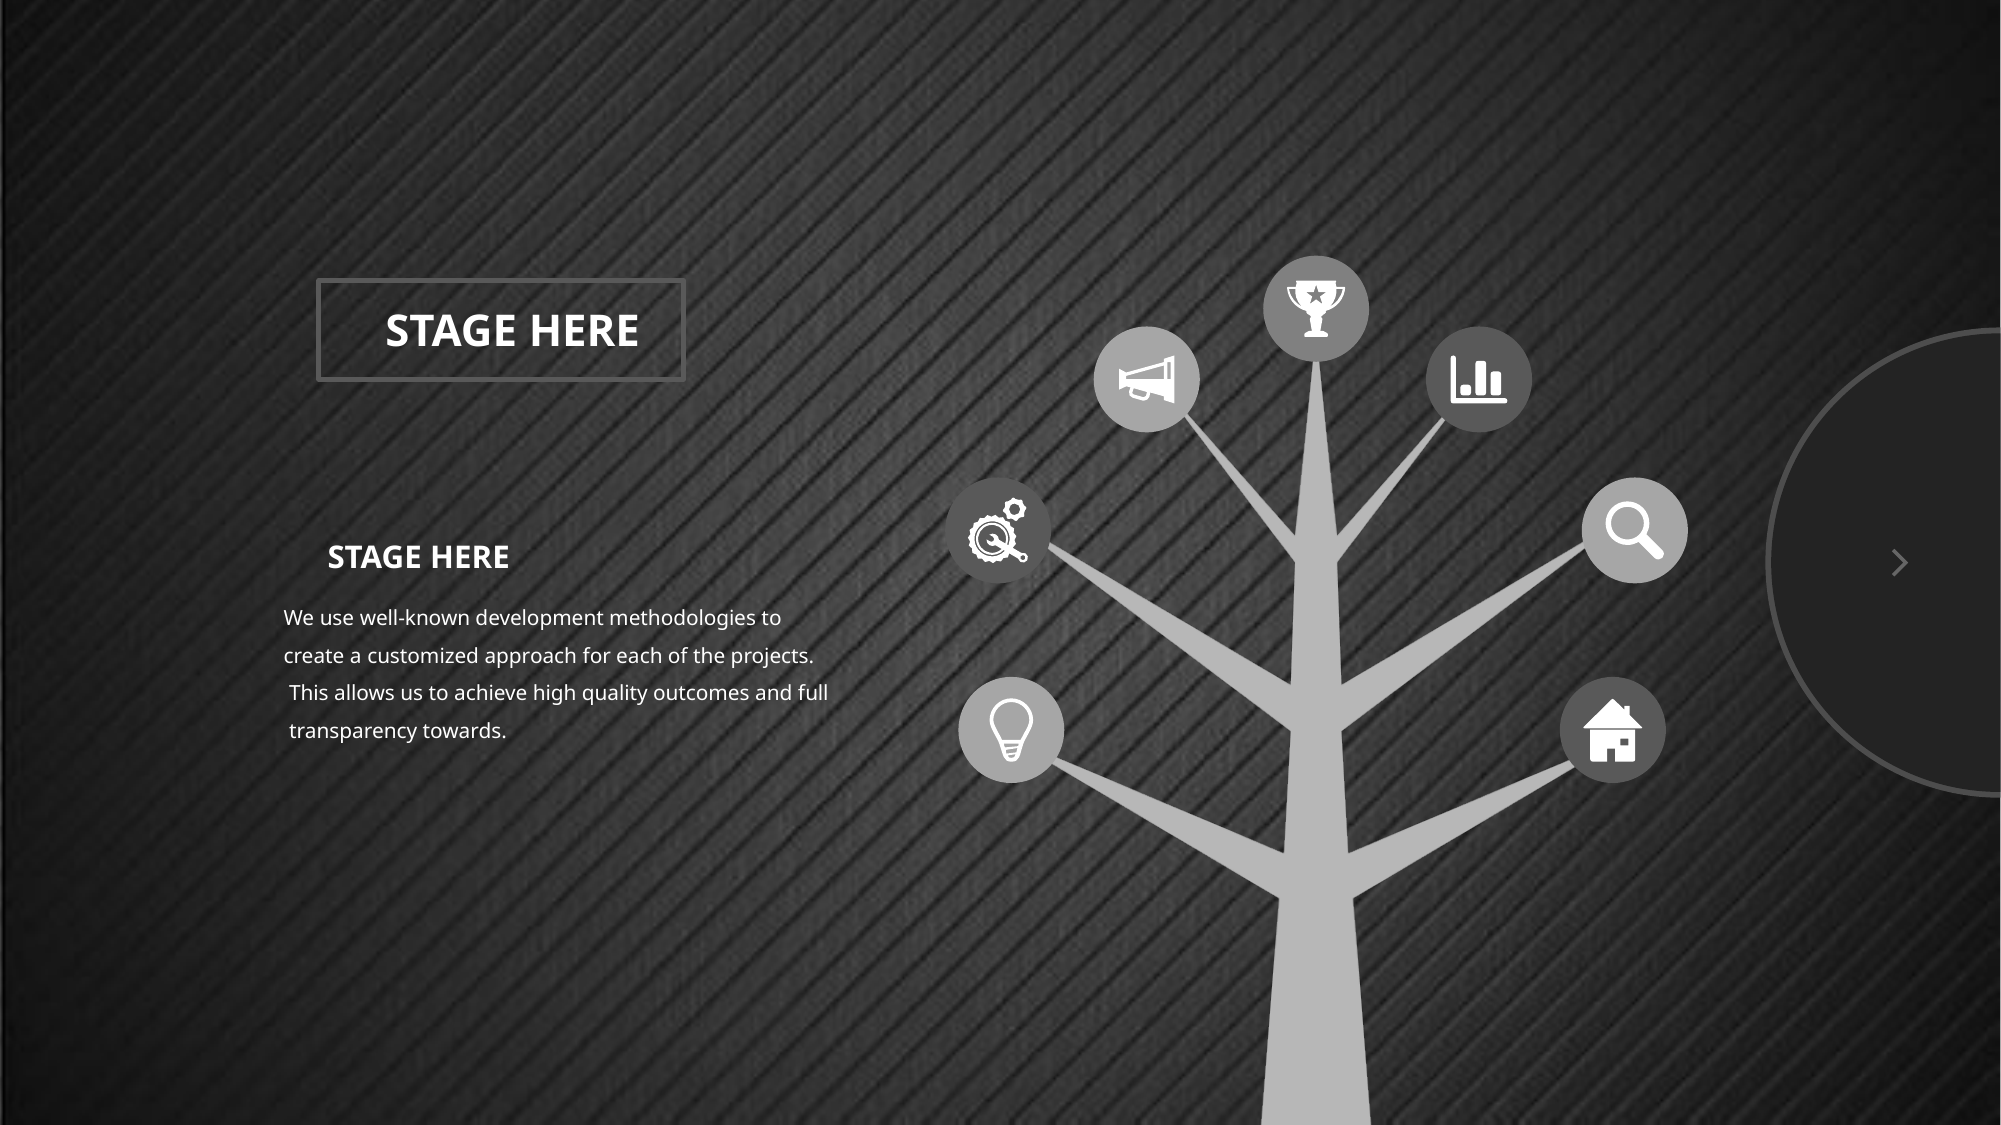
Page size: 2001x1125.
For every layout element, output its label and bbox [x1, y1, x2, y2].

text_box [1581, 477, 1689, 584]
text_box [301, 530, 811, 752]
text_box [1093, 326, 1201, 433]
text_box [1262, 255, 1370, 363]
picture [0, 0, 2001, 1125]
text_box [1425, 326, 1533, 433]
text_box [958, 676, 1065, 784]
text_box [944, 477, 1052, 584]
text_box [318, 280, 684, 380]
text_box [1765, 327, 2001, 798]
text_box [1559, 676, 1667, 784]
